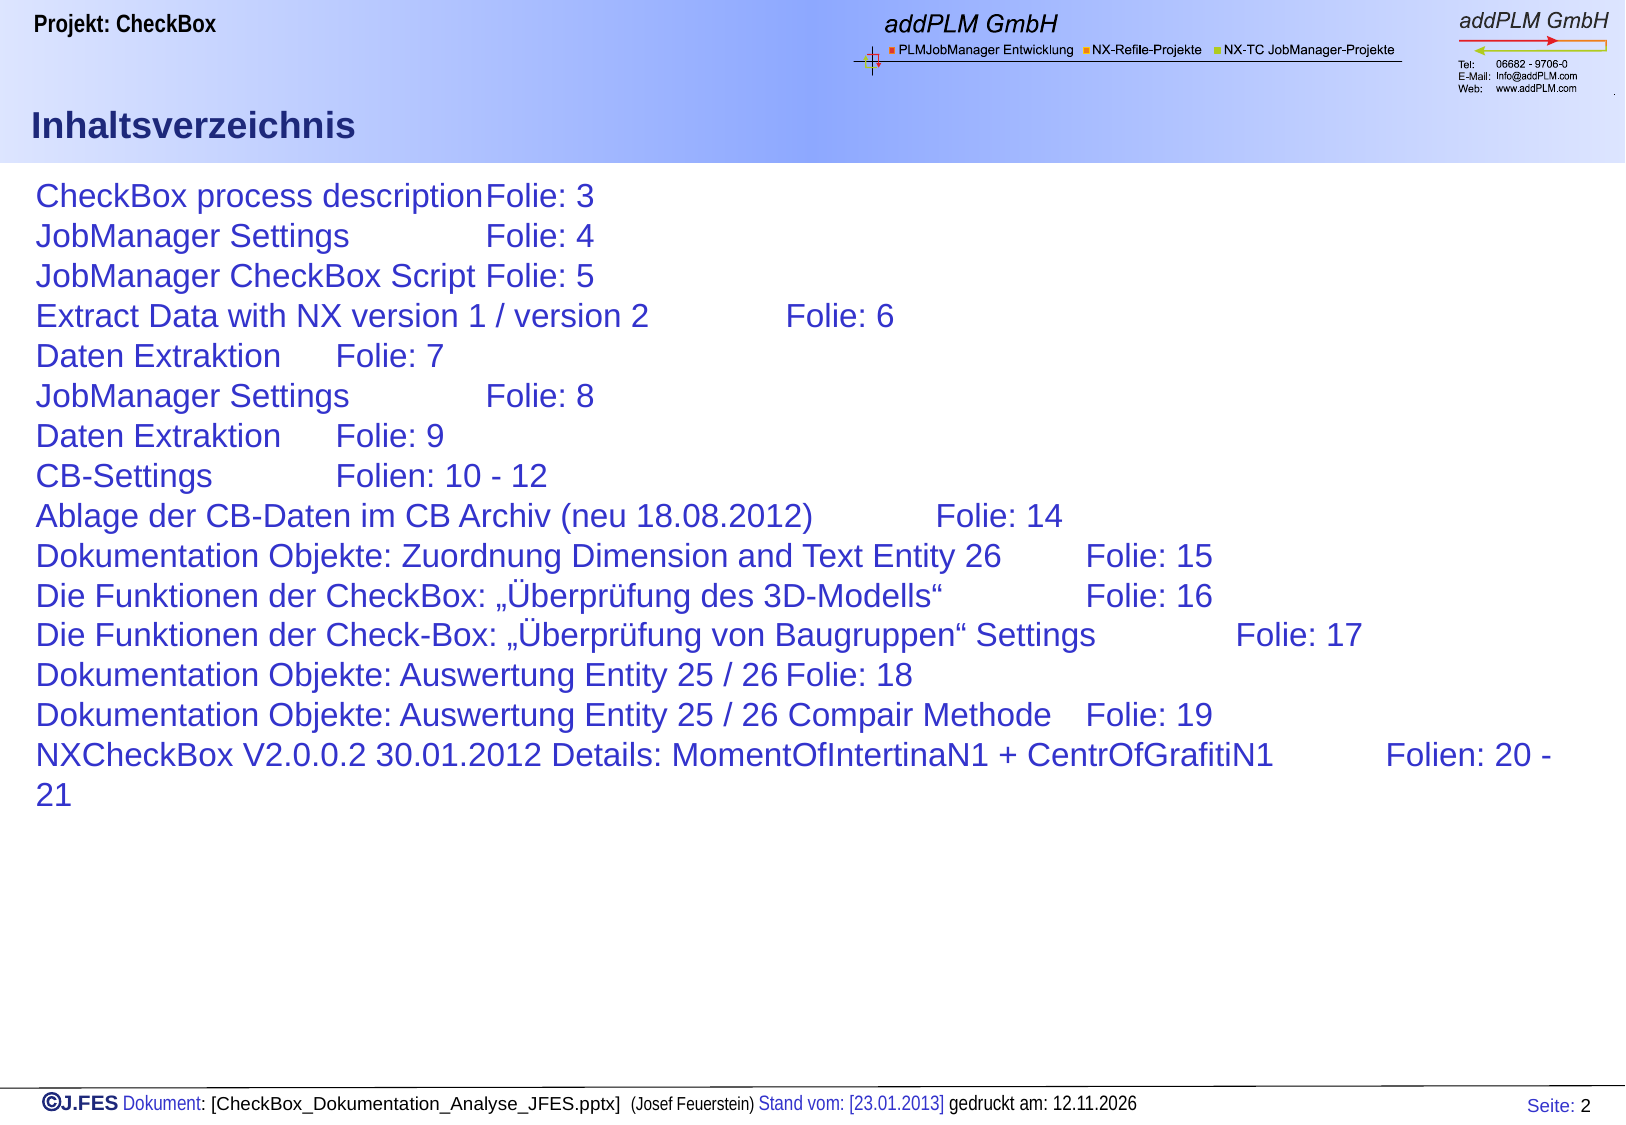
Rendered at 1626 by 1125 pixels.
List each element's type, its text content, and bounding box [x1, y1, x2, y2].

text_box CheckBox process description Folie: 3 JobManager Settings Folie: 4 JobManager CheckBox Script Folie: 5 Extract Data with NX version 1 / version 2 Folie: 6 Daten Extraktion Folie: 7 JobManager Settings Folie: 8 Daten Extraktion Folie: 9 CB-Settings Folien: 10 - 12 Ablage der CB-Daten im CB Archiv (neu 18.08.2012) Folie: 14 Dokumentation Objekte: Zuordnung Dimension and Text Entity 26 Folie: 15 Die Funktionen der CheckBox: „Überprüfung des 3D-Modells“ Folie: 16 Die Funktionen der Check-Box: „Überprüfung von Baugruppen“ Settings Folie: 17 Dokumentation Objekte: Auswertung Entity 25 / 26 Folie: 18 Dokumentation Objekte: Auswertung Entity 25 / 26 Compair Methode Folie: 19 NXCheckBox V2.0.0.2 30.01.2012 Details: MomentOfIntertinaN1 + CentrOfGrafitiN1 Folien: 20 - 21 [20, 167, 1605, 821]
title Inhaltsverzeichnis [30, 73, 1600, 147]
